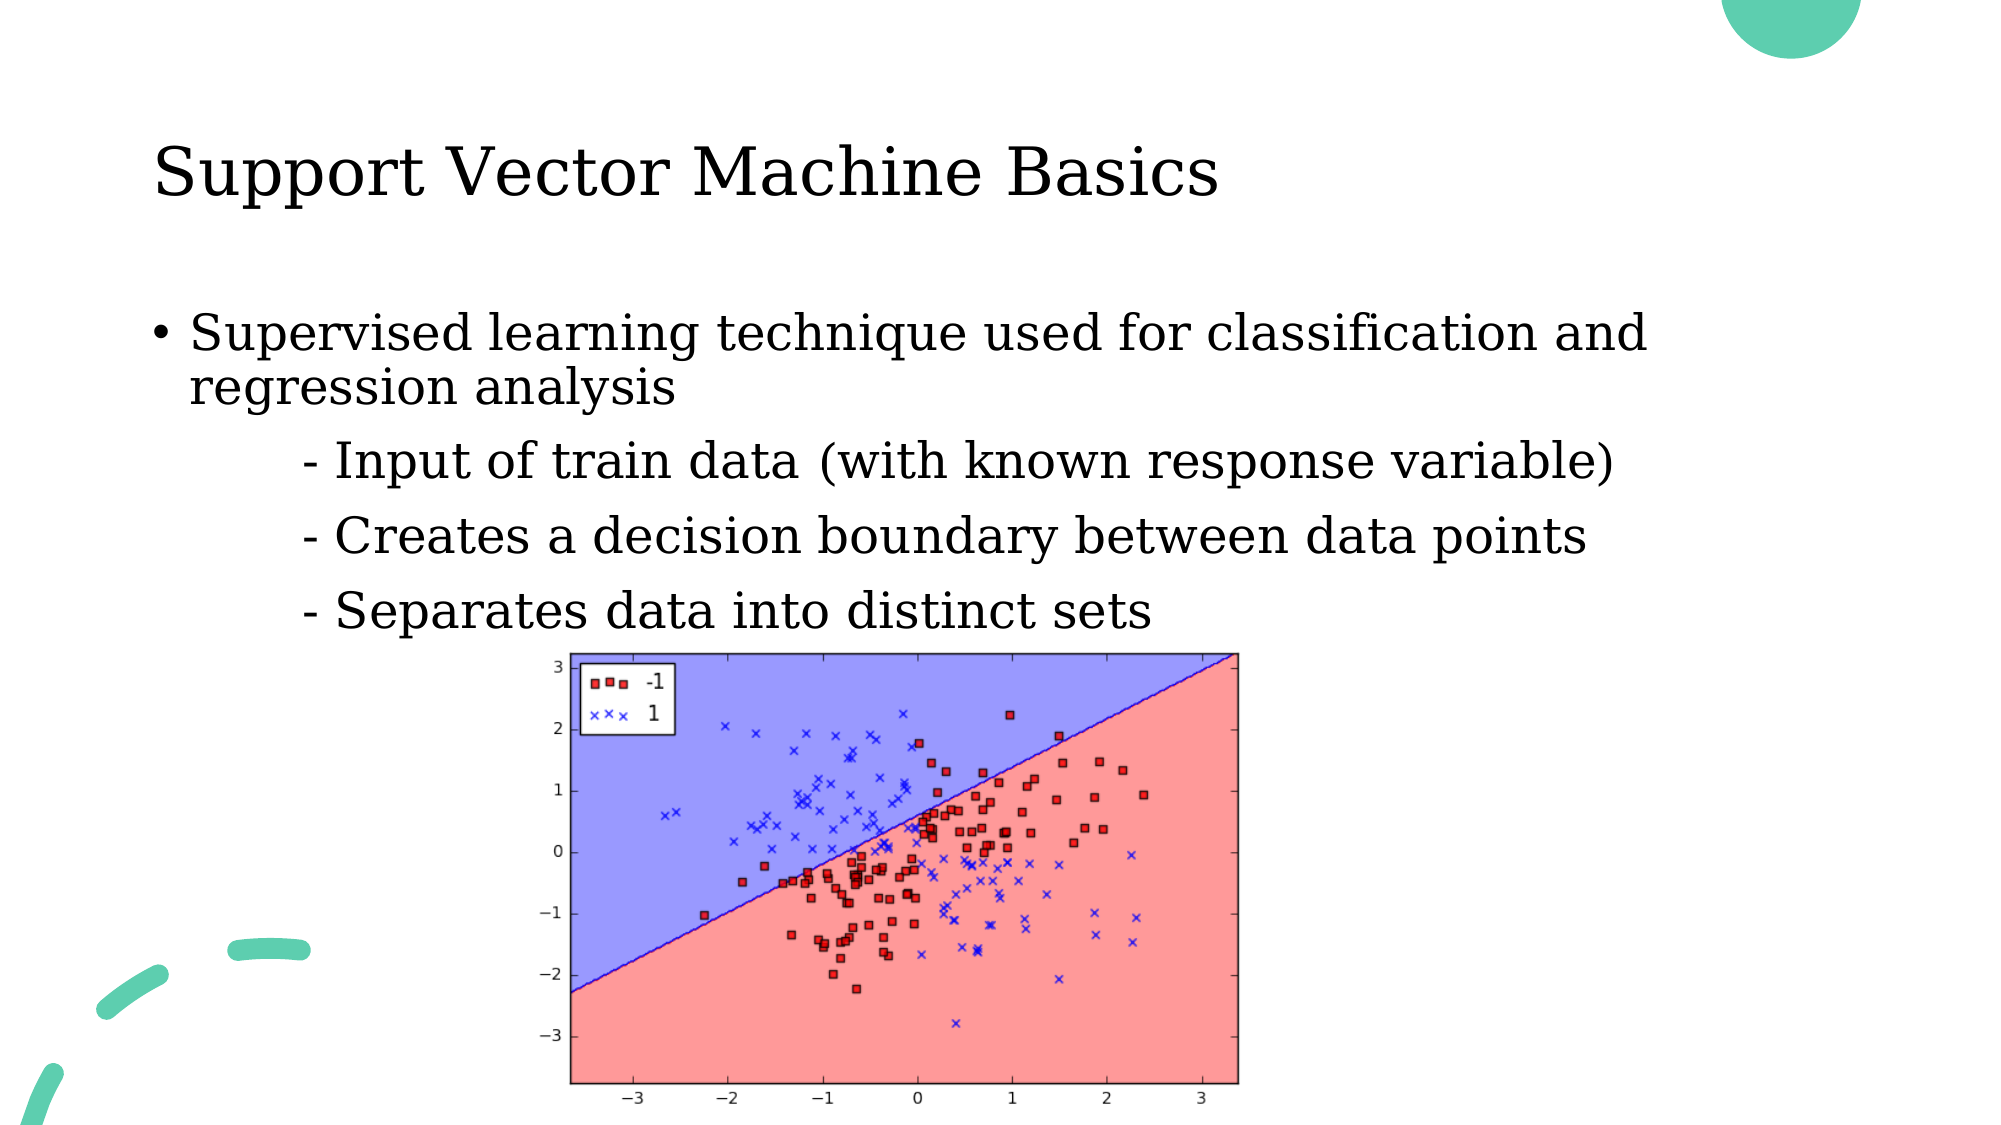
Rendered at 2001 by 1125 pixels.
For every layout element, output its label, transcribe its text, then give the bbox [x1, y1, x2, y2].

title Support Vector Machine Basics [137, 59, 1863, 288]
list Supervised learning technique used for classification and regression analysis - Input of train data (with known response variable) - Creates a decision boundary between data points - Separates data into distinct sets [137, 299, 1863, 933]
picture [526, 641, 1250, 1120]
